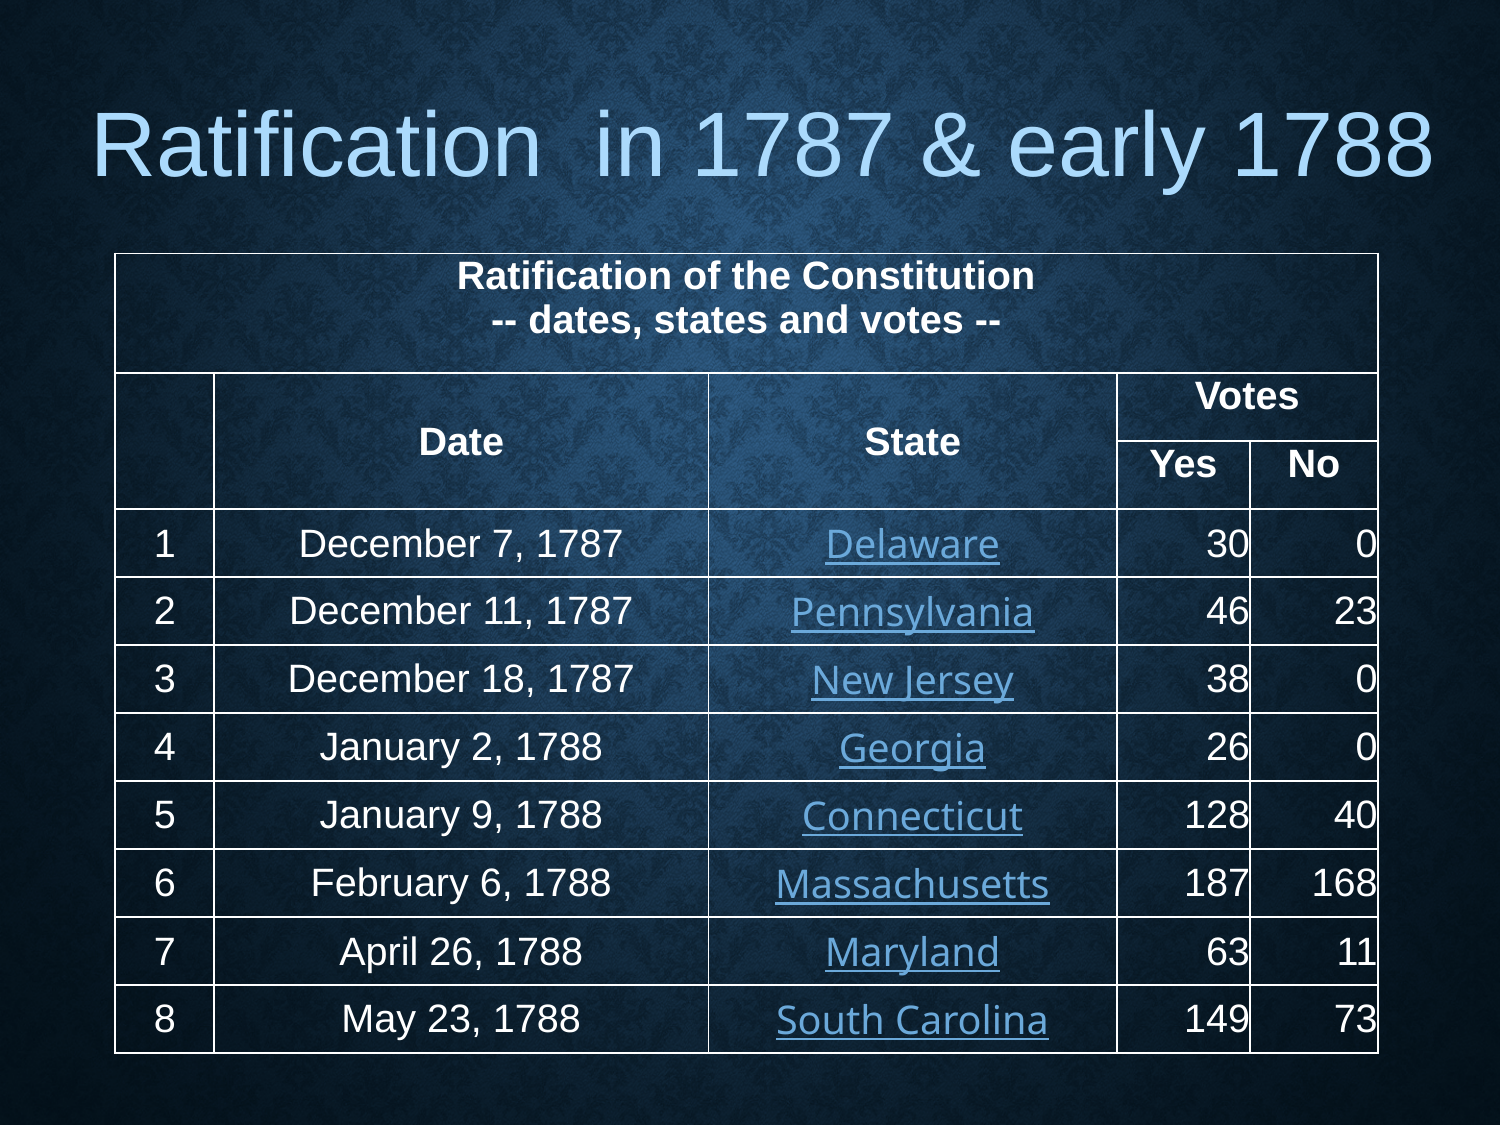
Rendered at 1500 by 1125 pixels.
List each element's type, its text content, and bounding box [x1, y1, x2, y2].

table_cell Connecticut [709, 782, 1116, 848]
table_cell April 26, 1788 [215, 918, 708, 984]
table_cell 149 [1118, 986, 1249, 1052]
table_cell 40 [1251, 782, 1377, 848]
table_cell 1 [116, 510, 213, 576]
table_cell 2 [116, 578, 213, 644]
table_cell No [1251, 442, 1377, 508]
table_cell 3 [116, 646, 213, 712]
table_cell January 9, 1788 [215, 782, 708, 848]
table_cell 187 [1118, 850, 1249, 916]
table_cell New Jersey [709, 646, 1116, 712]
table_cell 6 [116, 850, 213, 916]
table_cell Delaware [709, 510, 1116, 576]
table_cell 0 [1251, 510, 1377, 576]
table_cell 5 [116, 782, 213, 848]
table_cell 23 [1251, 578, 1377, 644]
table_cell Yes [1118, 442, 1249, 508]
table_cell December 11, 1787 [215, 578, 708, 644]
table_cell South Carolina [709, 986, 1116, 1052]
table_cell Pennsylvania [709, 578, 1116, 644]
table_cell 4 [116, 714, 213, 780]
table_cell State [709, 374, 1116, 508]
table_cell January 2, 1788 [215, 714, 708, 780]
table_cell 11 [1251, 918, 1377, 984]
table_cell 8 [116, 986, 213, 1052]
table_header Ratification of the Constitution -- dates, states and votes -- [116, 254, 1377, 372]
table_cell 168 [1251, 850, 1377, 916]
table_cell 73 [1251, 986, 1377, 1052]
table_cell December 7, 1787 [215, 510, 708, 576]
table_cell 46 [1118, 578, 1249, 644]
table_cell Georgia [709, 714, 1116, 780]
table_cell Date [215, 374, 708, 508]
table_cell Massachusetts [709, 850, 1116, 916]
table_cell 30 [1118, 510, 1249, 576]
table_cell 7 [116, 918, 213, 984]
table_cell Maryland [709, 918, 1116, 984]
table_cell 63 [1118, 918, 1249, 984]
table_cell Votes [1118, 374, 1377, 440]
table_cell 0 [1251, 646, 1377, 712]
table_cell 26 [1118, 714, 1249, 780]
table_cell May 23, 1788 [215, 986, 708, 1052]
table_cell 128 [1118, 782, 1249, 848]
table_cell December 18, 1787 [215, 646, 708, 712]
table_cell [116, 374, 213, 508]
table_cell 38 [1118, 646, 1249, 712]
title Ratification in 1787 & early 1788 [57, 46, 1470, 234]
table_cell February 6, 1788 [215, 850, 708, 916]
table_cell 0 [1251, 714, 1377, 780]
